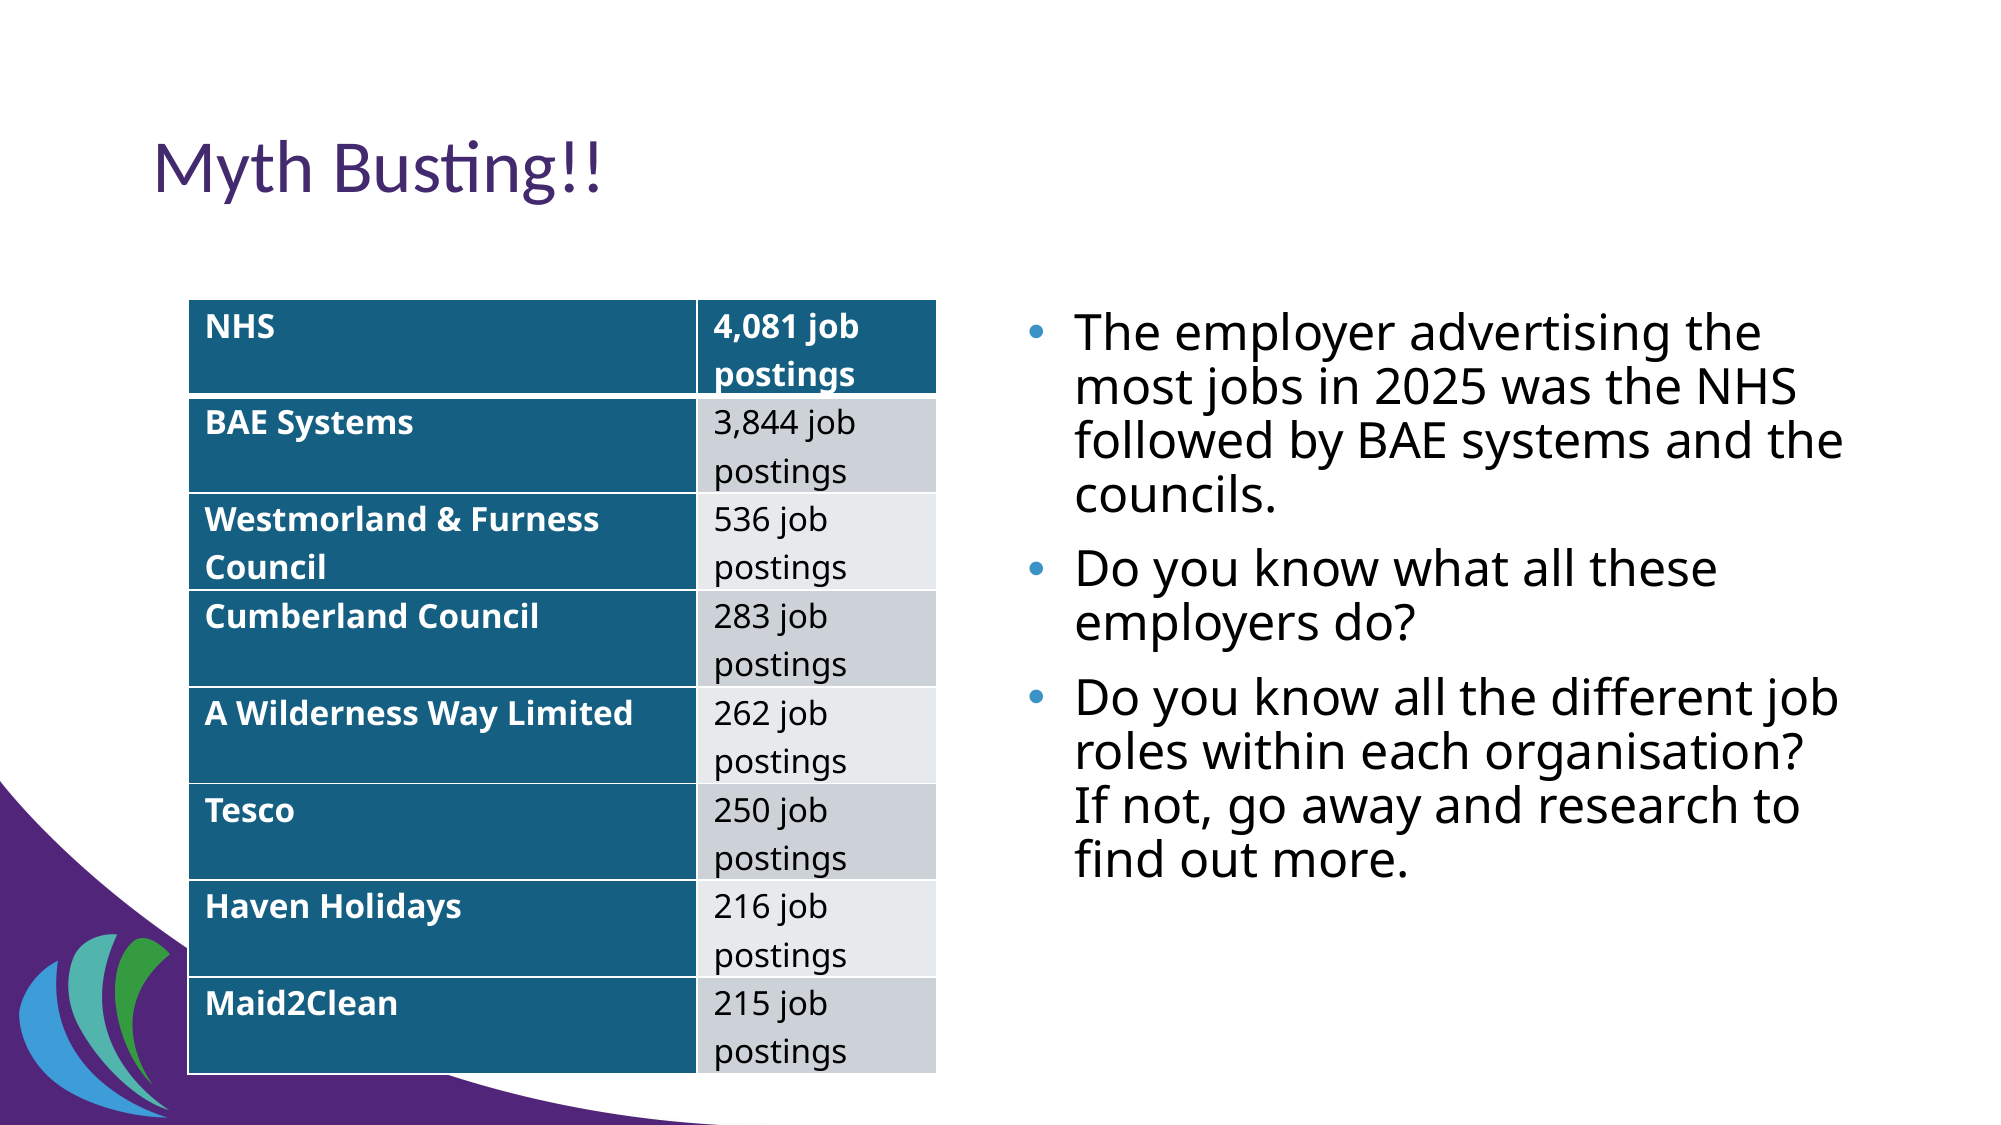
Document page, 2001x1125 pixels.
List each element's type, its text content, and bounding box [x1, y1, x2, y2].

picture [0, 1, 2000, 1125]
table_cell Tesco [189, 784, 696, 879]
list The employer advertising the most jobs in 2025 was the NHS followed by BAE systems and the councils. Do you know what all these employers do? Do you know all the different job roles within each organisation? If not, go away and research to find out more. [1012, 299, 1863, 1014]
table_cell 536 job postings [698, 494, 936, 589]
table_cell 262 job postings [698, 688, 936, 783]
table_header 4,081 job postings [698, 300, 936, 393]
table_cell Westmorland & Furness Council [189, 494, 696, 589]
table_cell Haven Holidays [189, 881, 696, 976]
table_cell 250 job postings [698, 784, 936, 879]
table_cell Cumberland Council [189, 591, 696, 686]
table_cell 283 job postings [698, 591, 936, 686]
table_cell 215 job postings [698, 978, 936, 1073]
table_cell BAE Systems [189, 399, 696, 492]
table_cell A Wilderness Way Limited [189, 688, 696, 783]
table_cell 216 job postings [698, 881, 936, 976]
table_cell 3,844 job postings [698, 399, 936, 492]
table_header NHS [189, 300, 696, 393]
title Myth Busting!! [137, 59, 1863, 278]
table_cell Maid2Clean [189, 978, 696, 1073]
